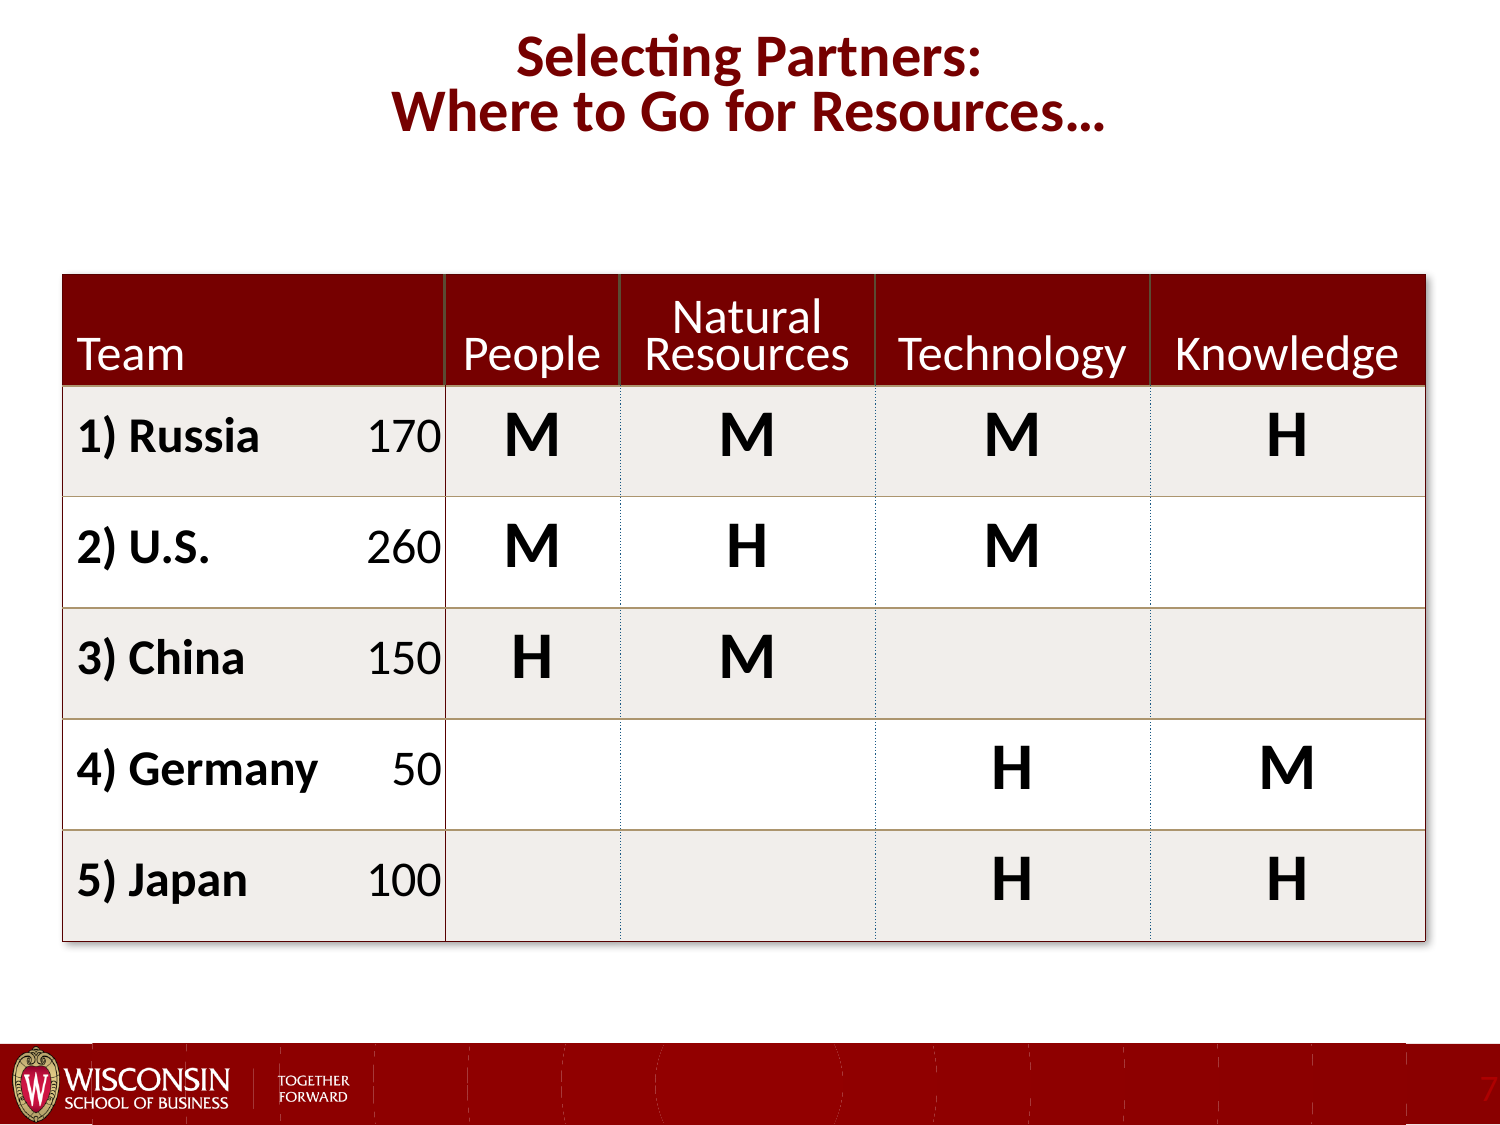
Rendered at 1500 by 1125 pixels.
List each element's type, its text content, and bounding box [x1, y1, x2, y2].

table_cell M [875, 497, 1150, 607]
table_header Technology [876, 275, 1149, 385]
table_cell H [620, 497, 875, 607]
table_cell H [1150, 387, 1425, 496]
table_cell 3) China [63, 609, 350, 718]
table_header Natural Resources [621, 275, 874, 385]
table_cell 170 [350, 387, 445, 496]
table_cell 4) Germany [63, 720, 350, 829]
table_cell 260 [350, 497, 445, 607]
table_cell 150 [350, 609, 445, 718]
table_cell H [875, 720, 1150, 829]
table_cell [446, 831, 620, 941]
table_cell [620, 720, 875, 829]
table_cell 5) Japan [63, 831, 350, 941]
table_header People [446, 275, 618, 385]
table_cell M [875, 387, 1150, 496]
table_cell M [446, 497, 620, 607]
table_cell [446, 720, 620, 829]
table_cell M [446, 387, 620, 496]
table_cell 2) U.S. [63, 497, 350, 607]
table_cell M [1150, 720, 1425, 829]
table_cell 100 [350, 831, 445, 941]
table_cell H [1150, 831, 1425, 941]
table_cell 1) Russia [63, 387, 350, 496]
table_cell M [620, 609, 875, 718]
table_header Team [63, 275, 443, 385]
table_cell [1150, 497, 1425, 607]
table_cell H [446, 609, 620, 718]
table_cell [875, 609, 1150, 718]
table_cell [1150, 609, 1425, 718]
title Selecting Partners: Where to Go for Resources… [50, 24, 1450, 150]
table_header Knowledge [1151, 275, 1425, 385]
picture [12, 1046, 350, 1123]
table_cell 50 [350, 720, 445, 829]
table_cell [620, 831, 875, 941]
table_cell H [875, 831, 1150, 941]
table_cell M [620, 387, 875, 496]
